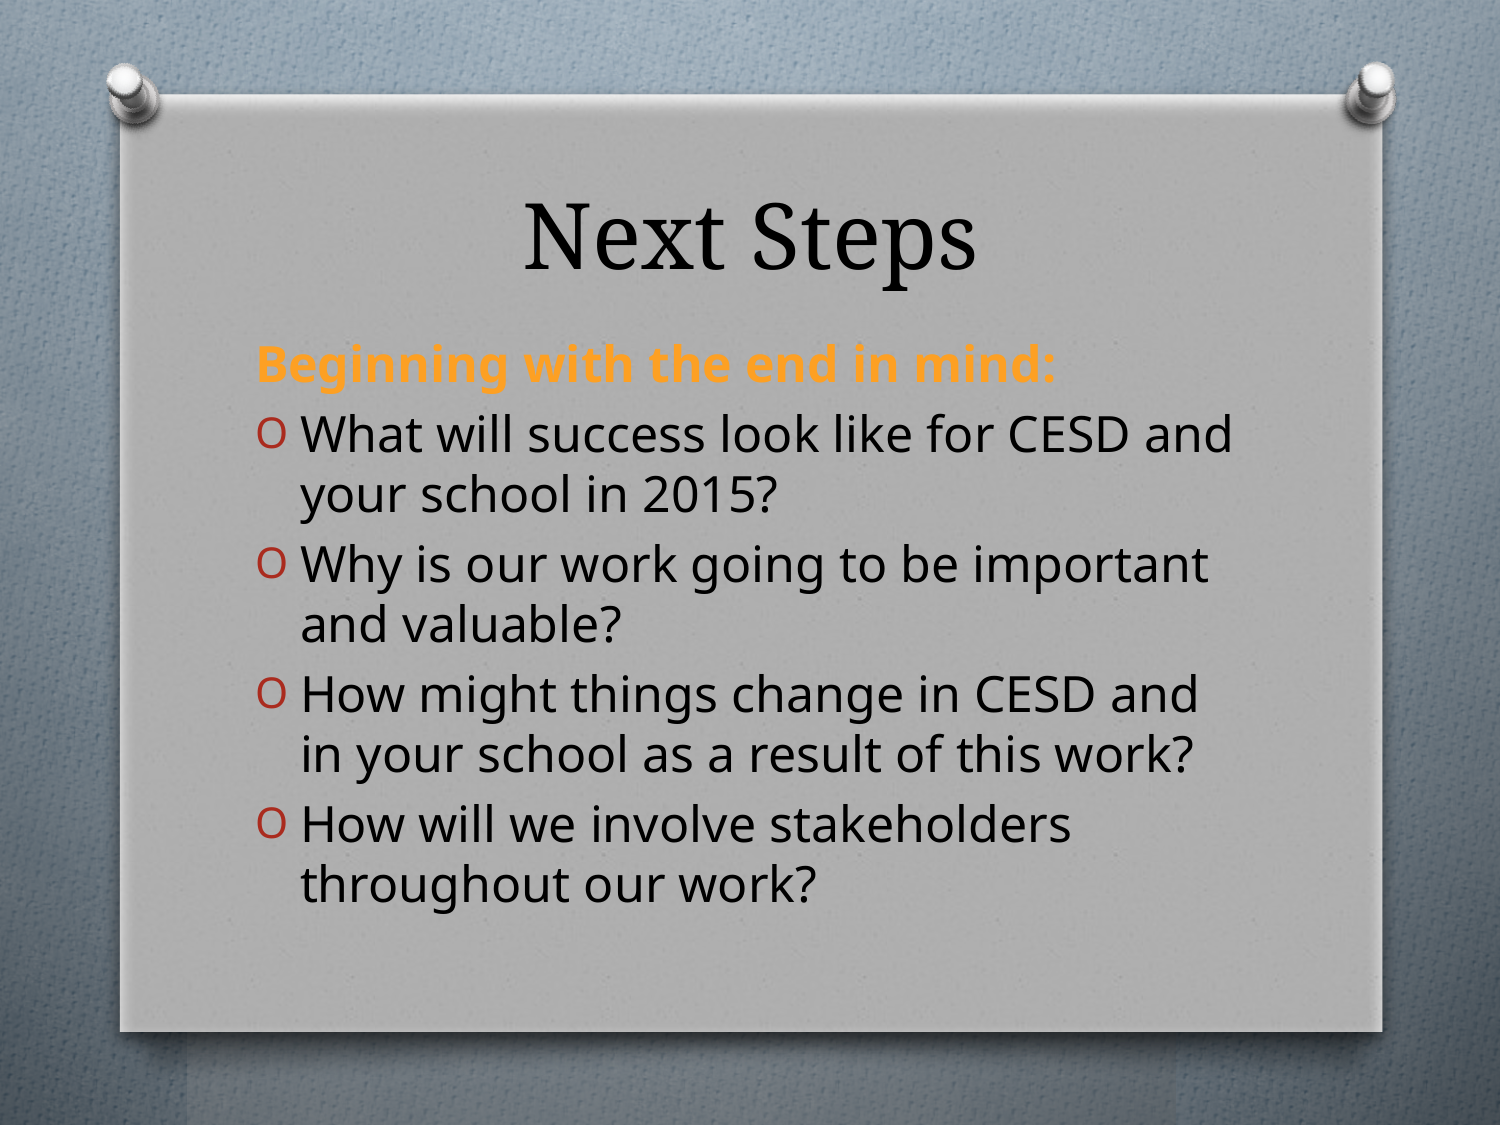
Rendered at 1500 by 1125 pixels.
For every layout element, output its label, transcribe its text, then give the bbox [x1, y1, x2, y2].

picture [75, 29, 198, 153]
title Next Steps [179, 134, 1323, 332]
list Beginning with the end in mind: What will success look like for CESD and your school in 2015? Why is our work going to be important and valuable? How might things change in CESD and in your school as a result of this work? How will we involve stakeholders throughout our work? [240, 324, 1257, 939]
picture [1317, 35, 1439, 156]
